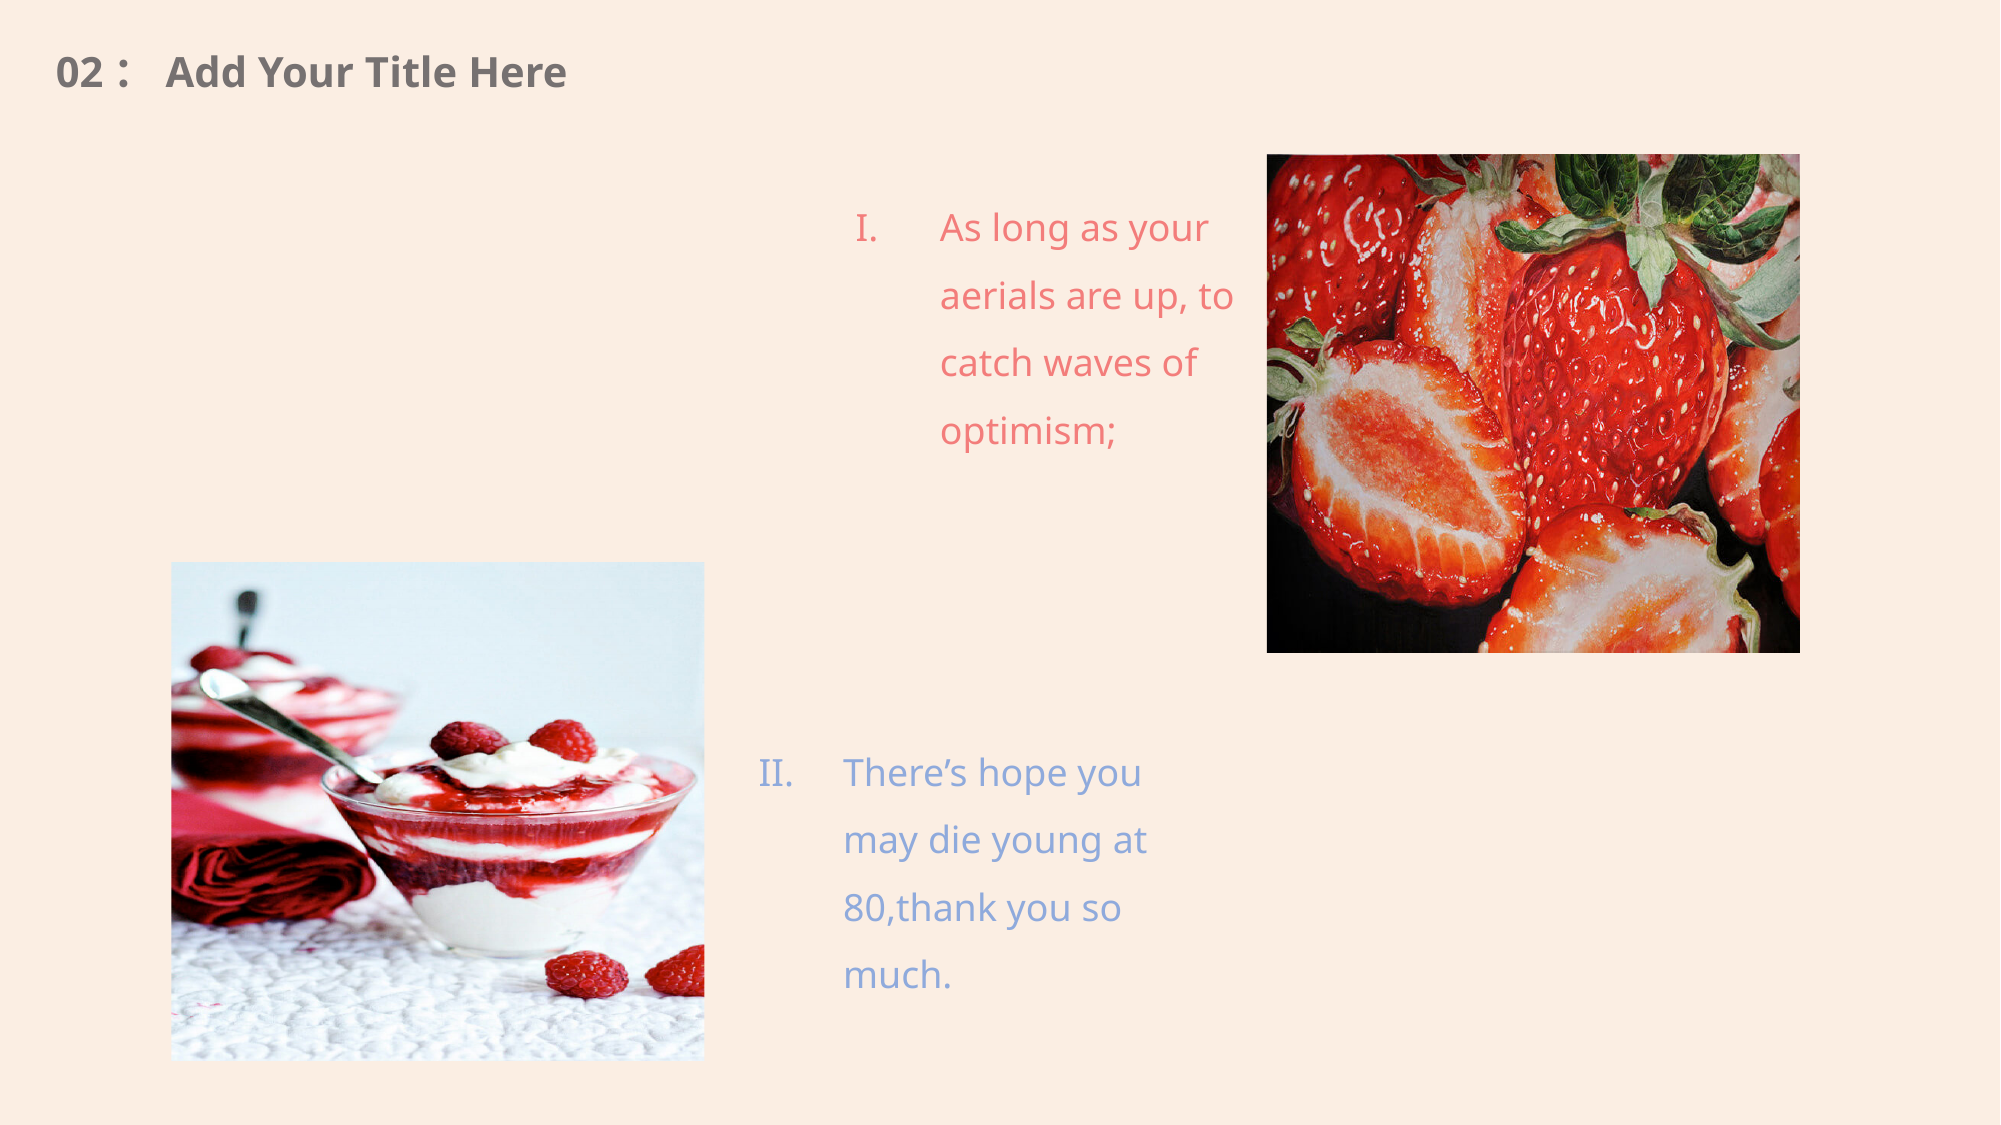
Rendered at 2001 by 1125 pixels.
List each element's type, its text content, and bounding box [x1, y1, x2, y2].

text_box [170, 561, 705, 1062]
text_box [1266, 154, 1801, 654]
text_box There’s hope you may die young at 80,thank you so much. [743, 718, 1228, 1004]
text_box 02：Add Your Title Here [41, 38, 1118, 104]
text_box As long as your aerials are up, to catch waves of optimism; [840, 174, 1261, 459]
